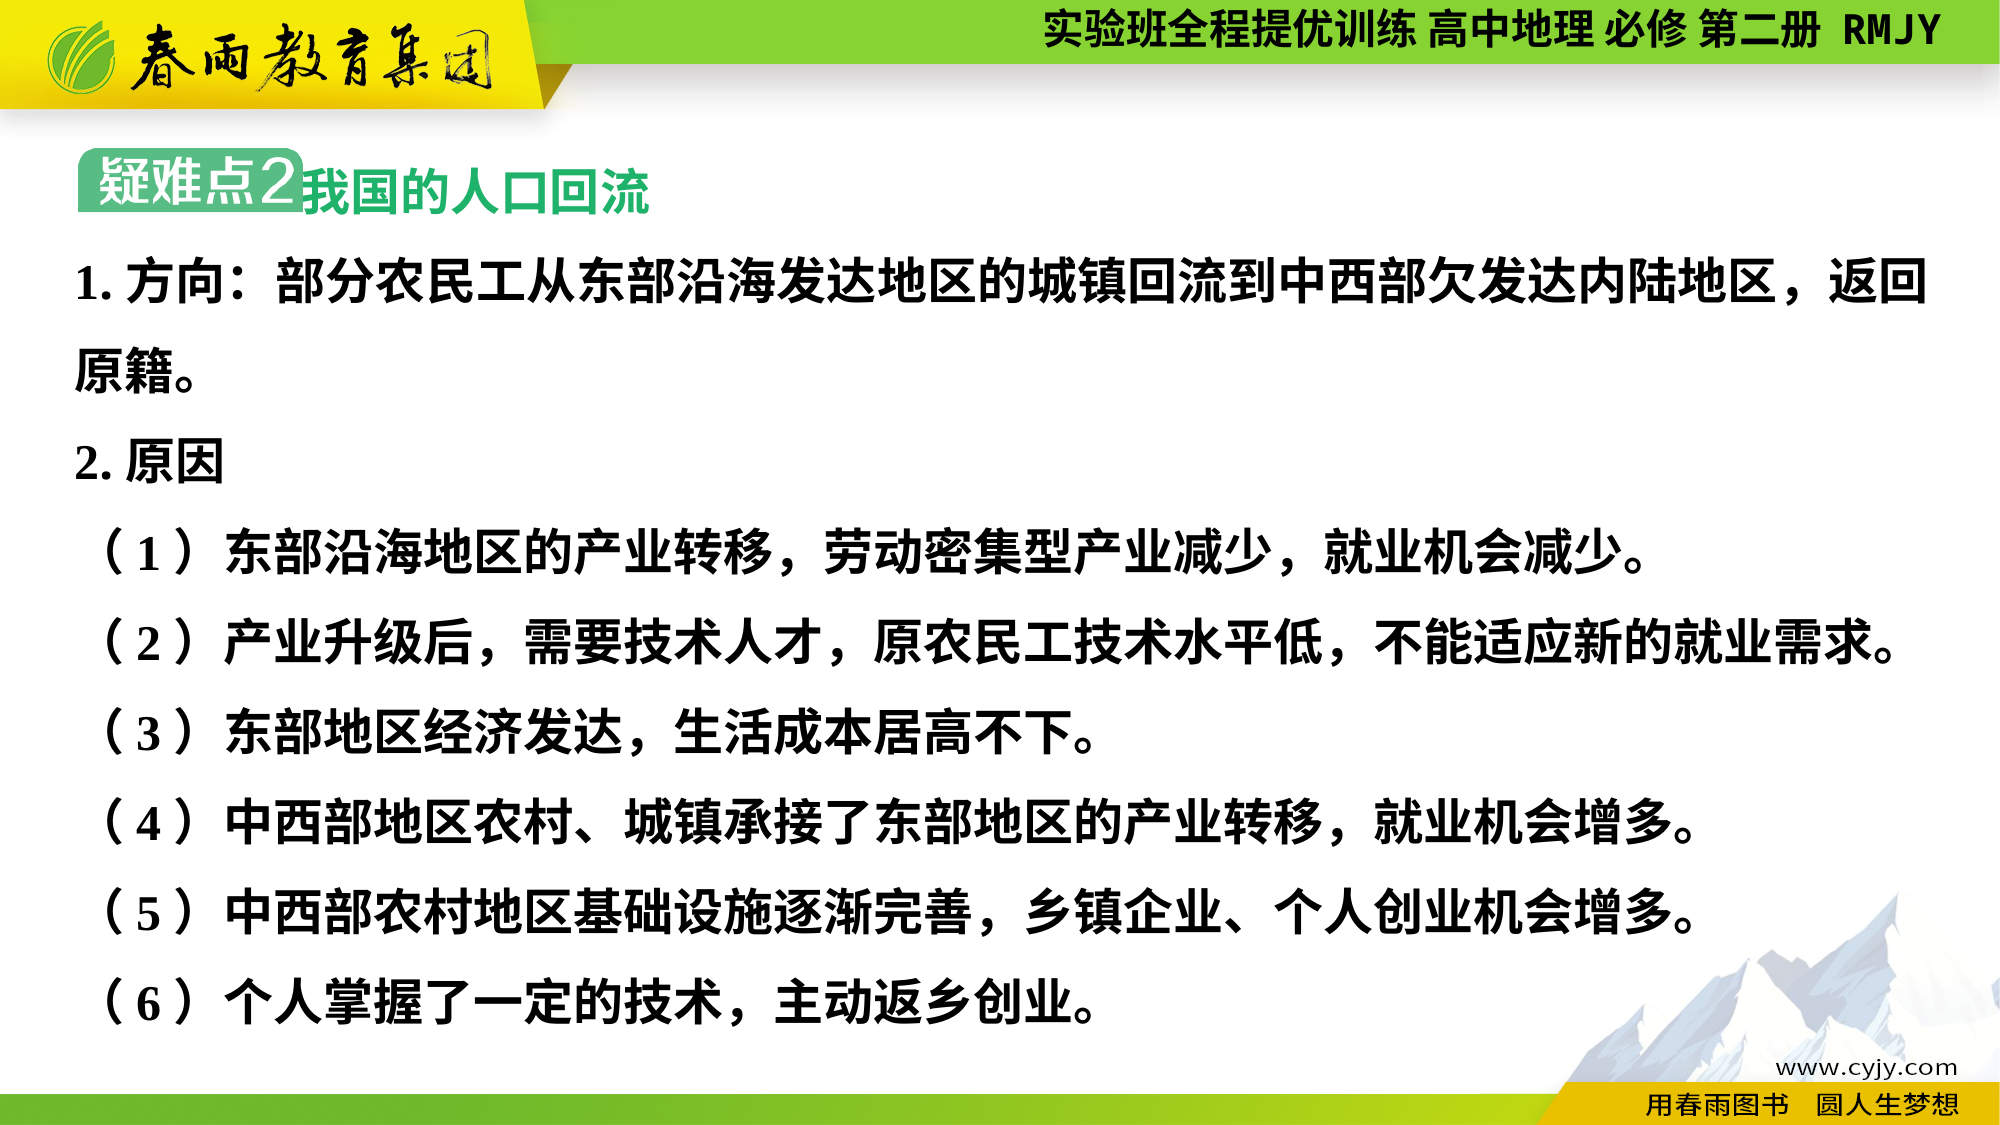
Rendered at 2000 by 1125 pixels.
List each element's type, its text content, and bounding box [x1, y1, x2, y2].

list 我国的人口回流 1.方向：部分农民工从东部沿海发达地区的城镇回流到中西部欠发达内陆地区，返回原籍。 2.原因 （1）东部沿海地区的产业转移，劳动密集型产业减少，就业机会减少。 （2）产业升级后，需要技术人才，原农民工技术水平低，不能适应新的就业需求。 （3）东部地区经济发达，生活成本居高不下。 （4）中西部地区农村、城镇承接了东部地区的产业转移，就业机会增多。 （5）中西部农村地区基础设施逐渐完善，乡镇企业、个人创业机会增多。 （6）个人掌握了一定的技术，主动返乡创业。 [59, 122, 1944, 1047]
picture [0, 0, 2000, 1125]
